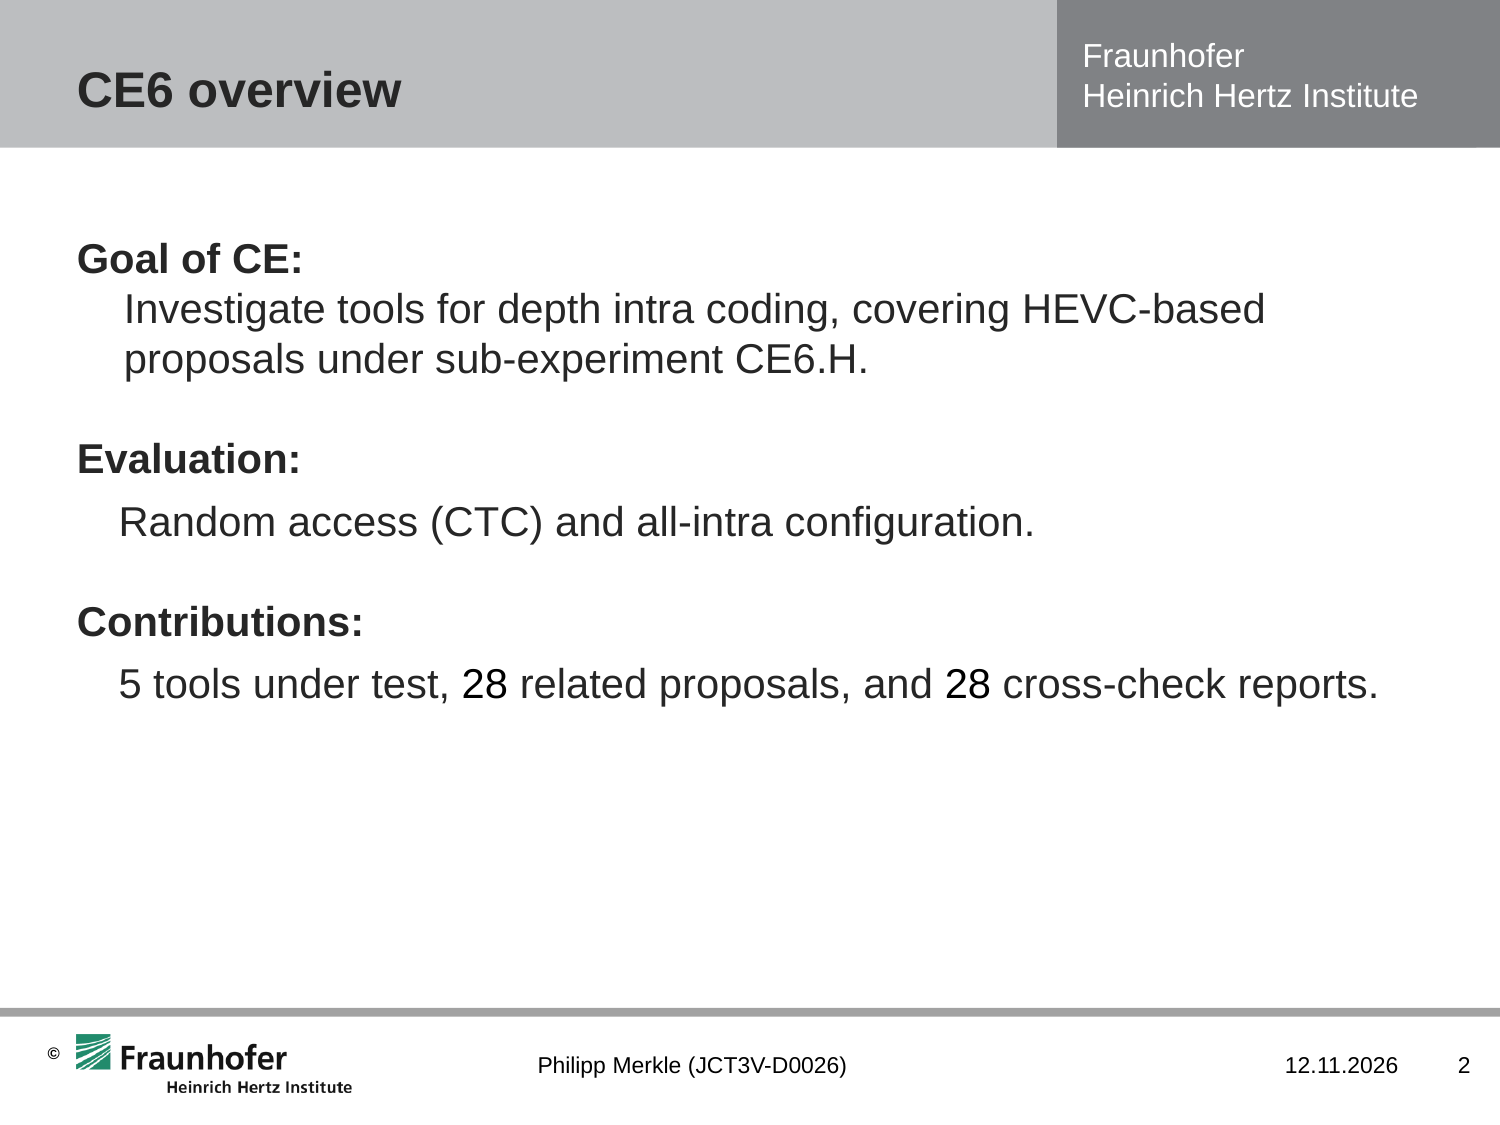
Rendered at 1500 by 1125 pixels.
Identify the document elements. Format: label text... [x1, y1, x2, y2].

picture [76, 1034, 352, 1093]
slide_number 2 [1394, 1034, 1471, 1094]
footer Philipp Merkle (JCT3V-D0026) [442, 1034, 1008, 1094]
title CE6 overview [76, 58, 1022, 118]
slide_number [1019, 1034, 1394, 1094]
list Goal of CE: Investigate tools for depth intra coding, covering HEVC-based proposals under sub-experiment CE6.H. Evaluation: Random access (CTC) and all-intra configuration. Contributions: 5 tools under test, 28 related proposals, and 28 cross-check reports. [76, 231, 1424, 973]
